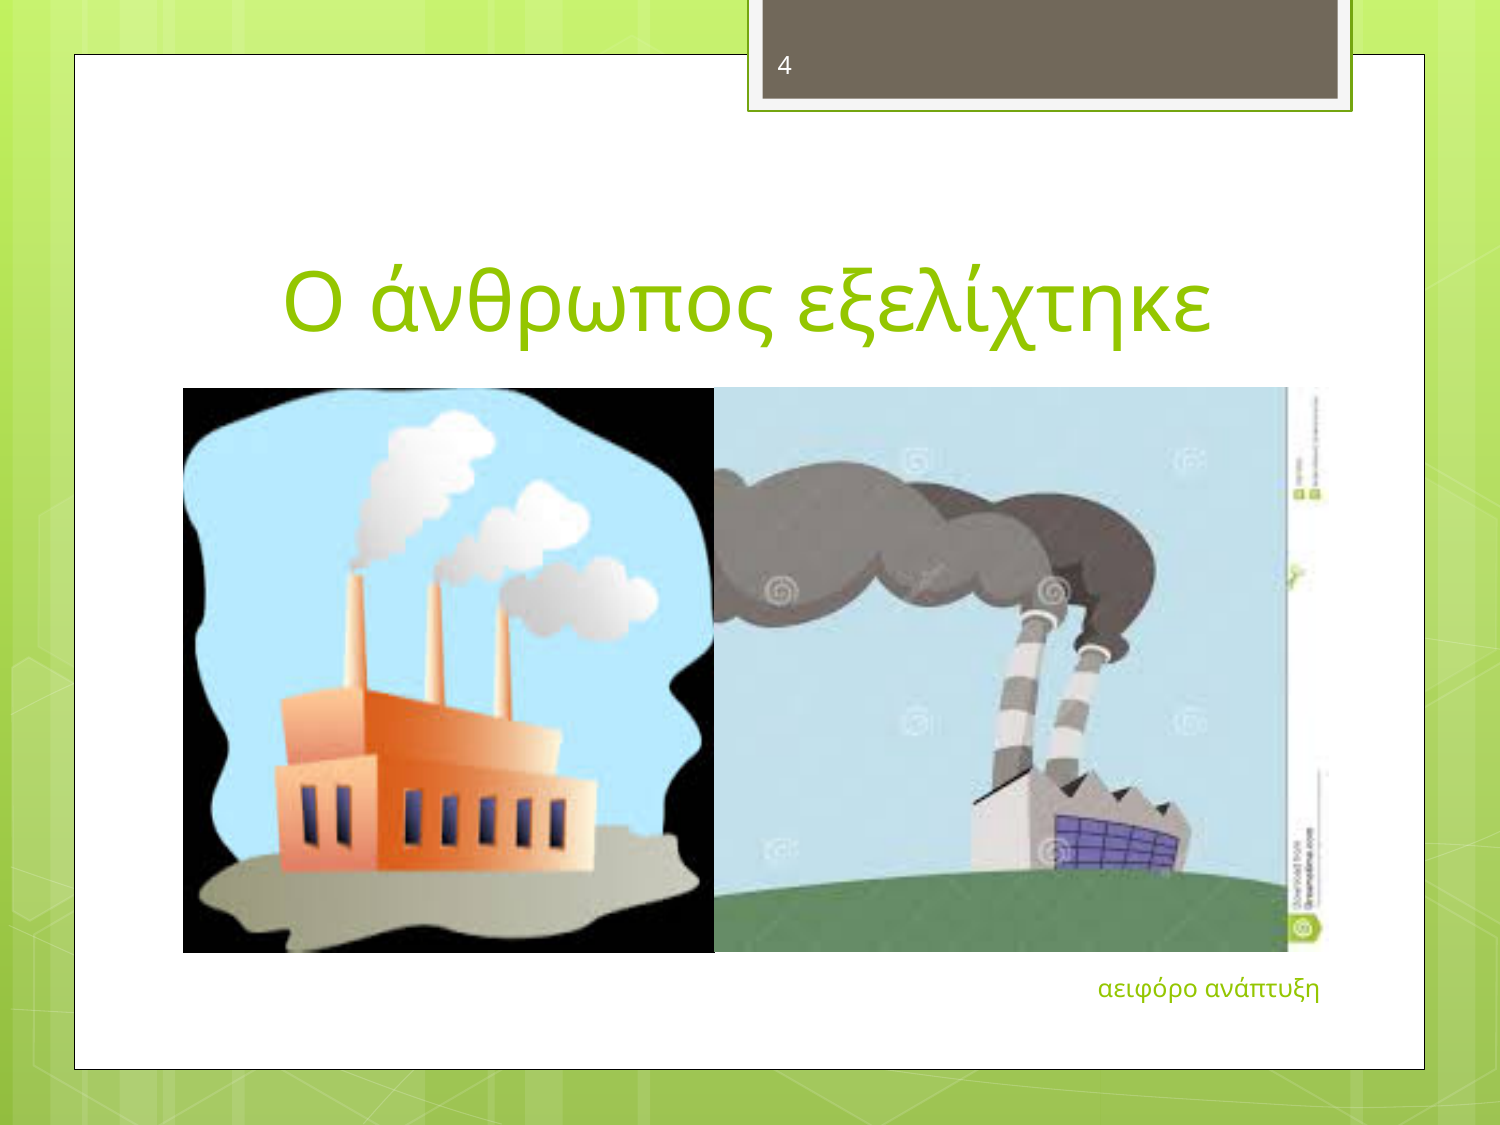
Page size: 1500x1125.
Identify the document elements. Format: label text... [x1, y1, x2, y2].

title Ο άνθρωπος εξελίχτηκε [171, 168, 1324, 357]
slide_number 4 [762, 36, 982, 97]
picture [182, 387, 1330, 953]
footer αειφόρο ανάπτυξη [761, 960, 1336, 1020]
